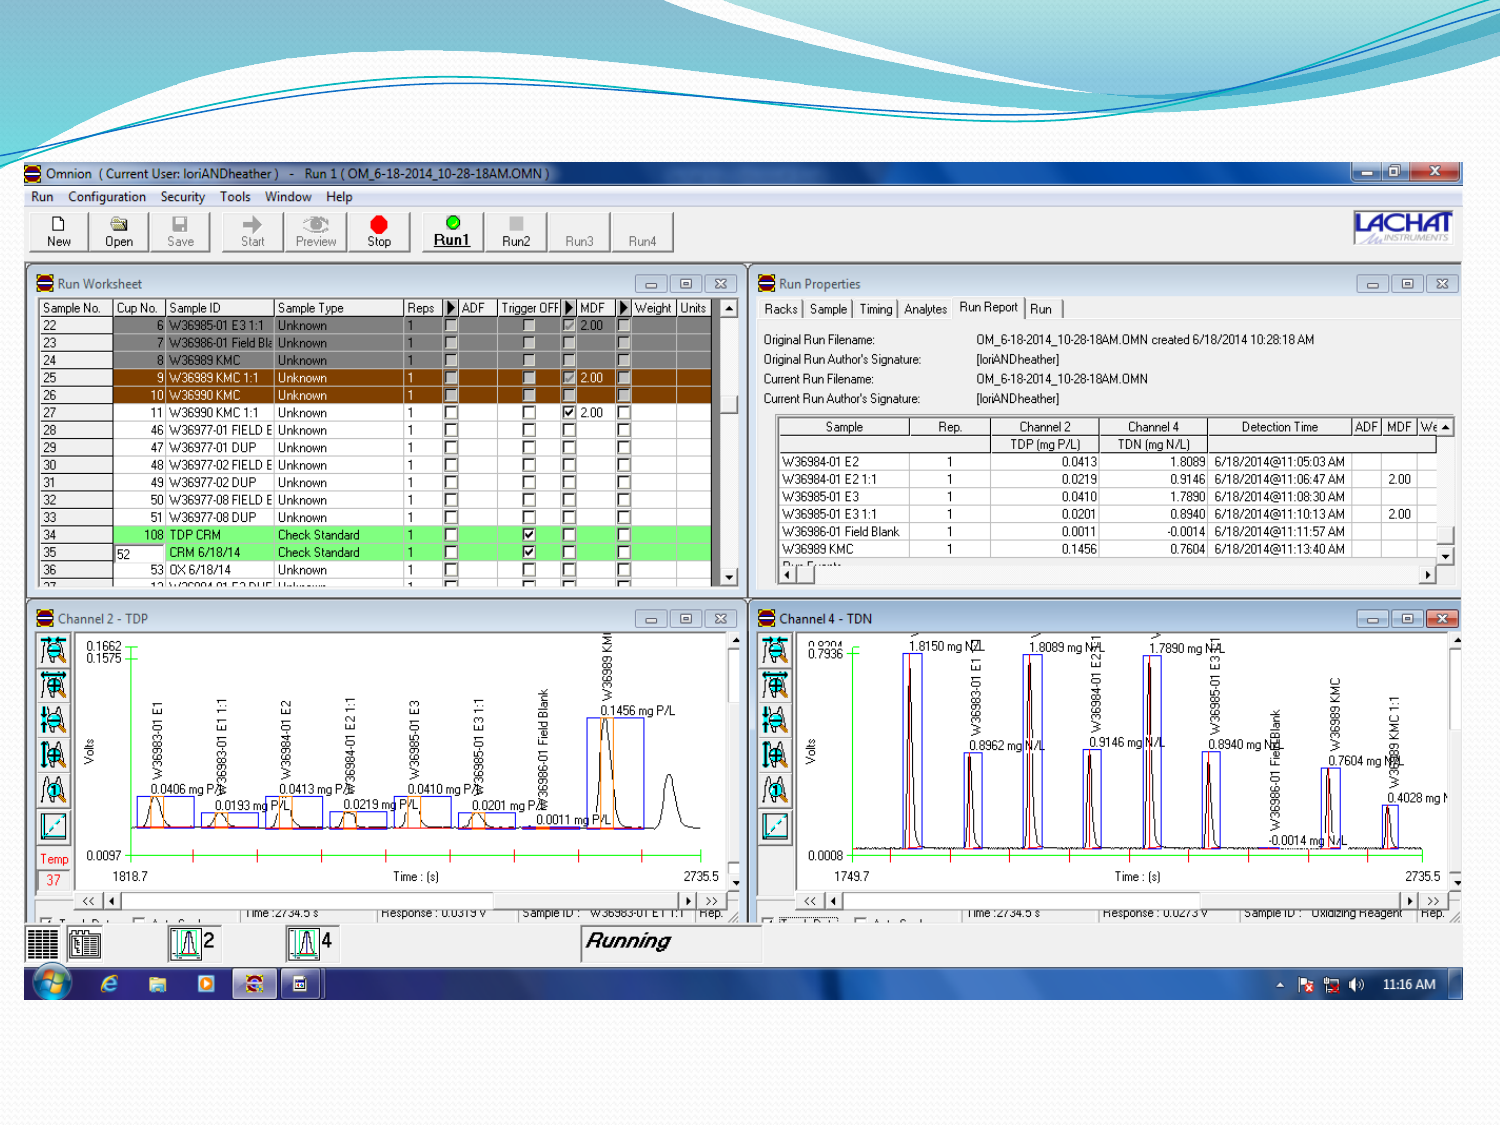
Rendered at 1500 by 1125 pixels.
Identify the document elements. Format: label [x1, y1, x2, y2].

picture [24, 162, 1463, 1001]
